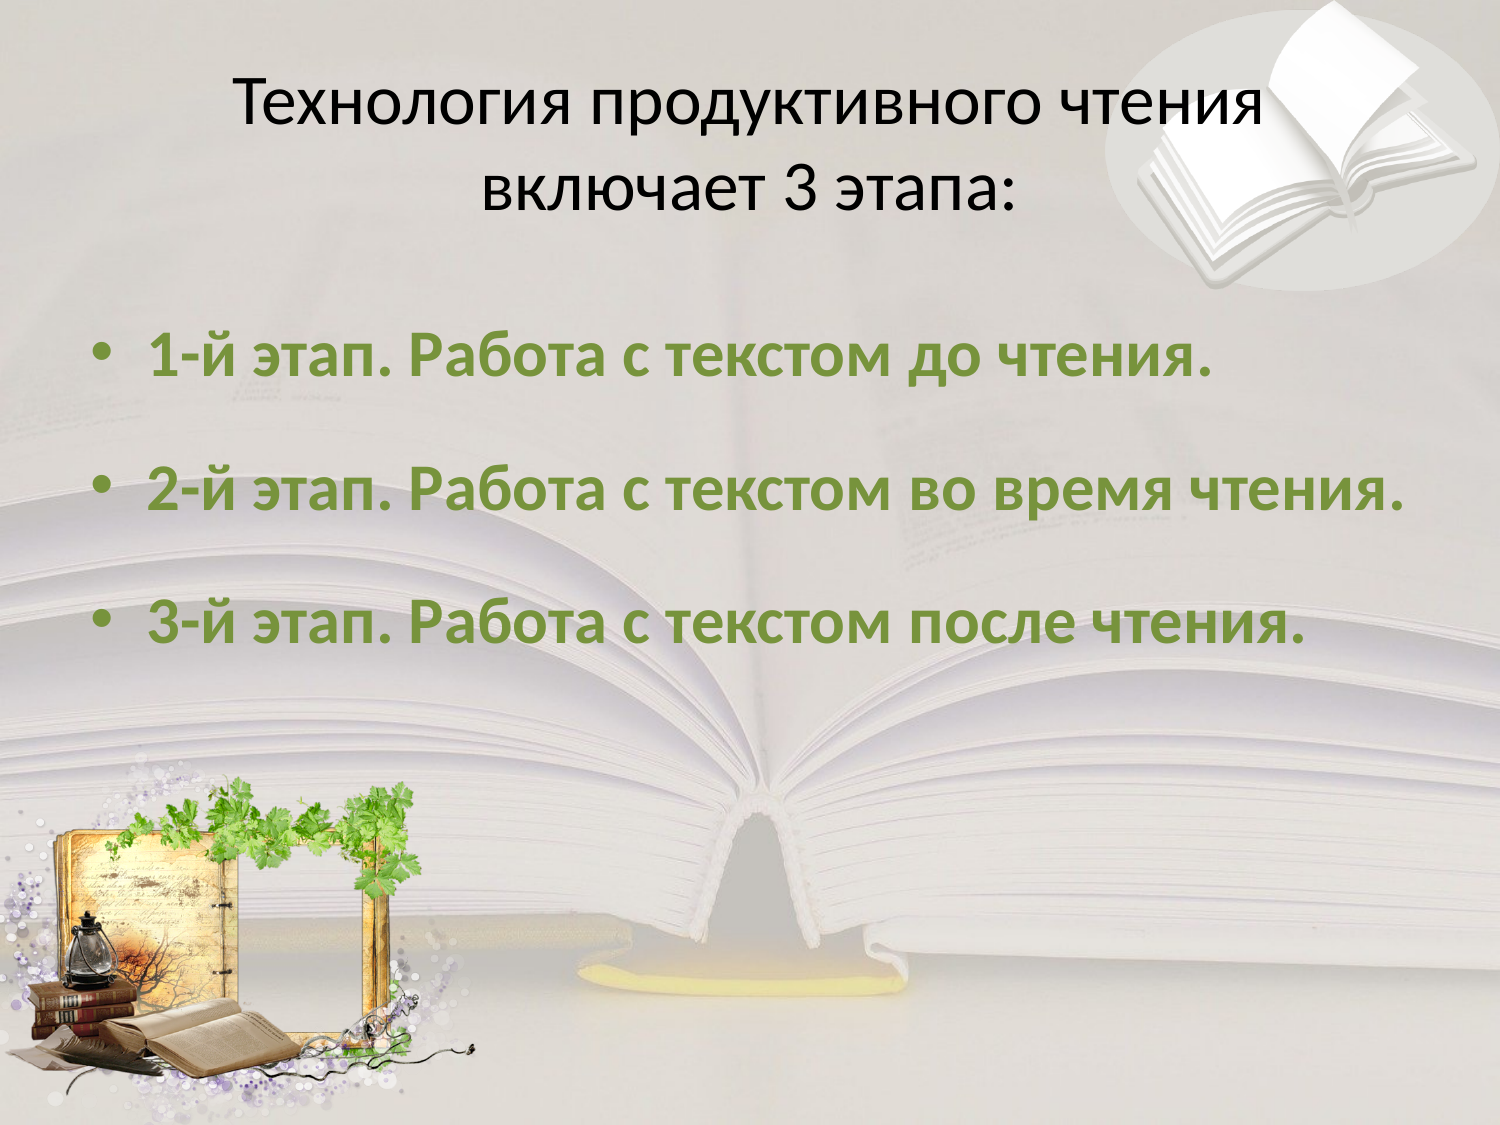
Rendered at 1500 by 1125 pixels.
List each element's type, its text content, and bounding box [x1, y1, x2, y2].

list 1-й этап. Работа с текстом до чтения. 2-й этап. Работа с текстом во время чтения. 3-й этап. Работа с текстом после чтения. [75, 262, 1425, 1005]
picture [0, 0, 1500, 1125]
title Технология продуктивного чтения включает 3 этапа: [75, 45, 1425, 233]
